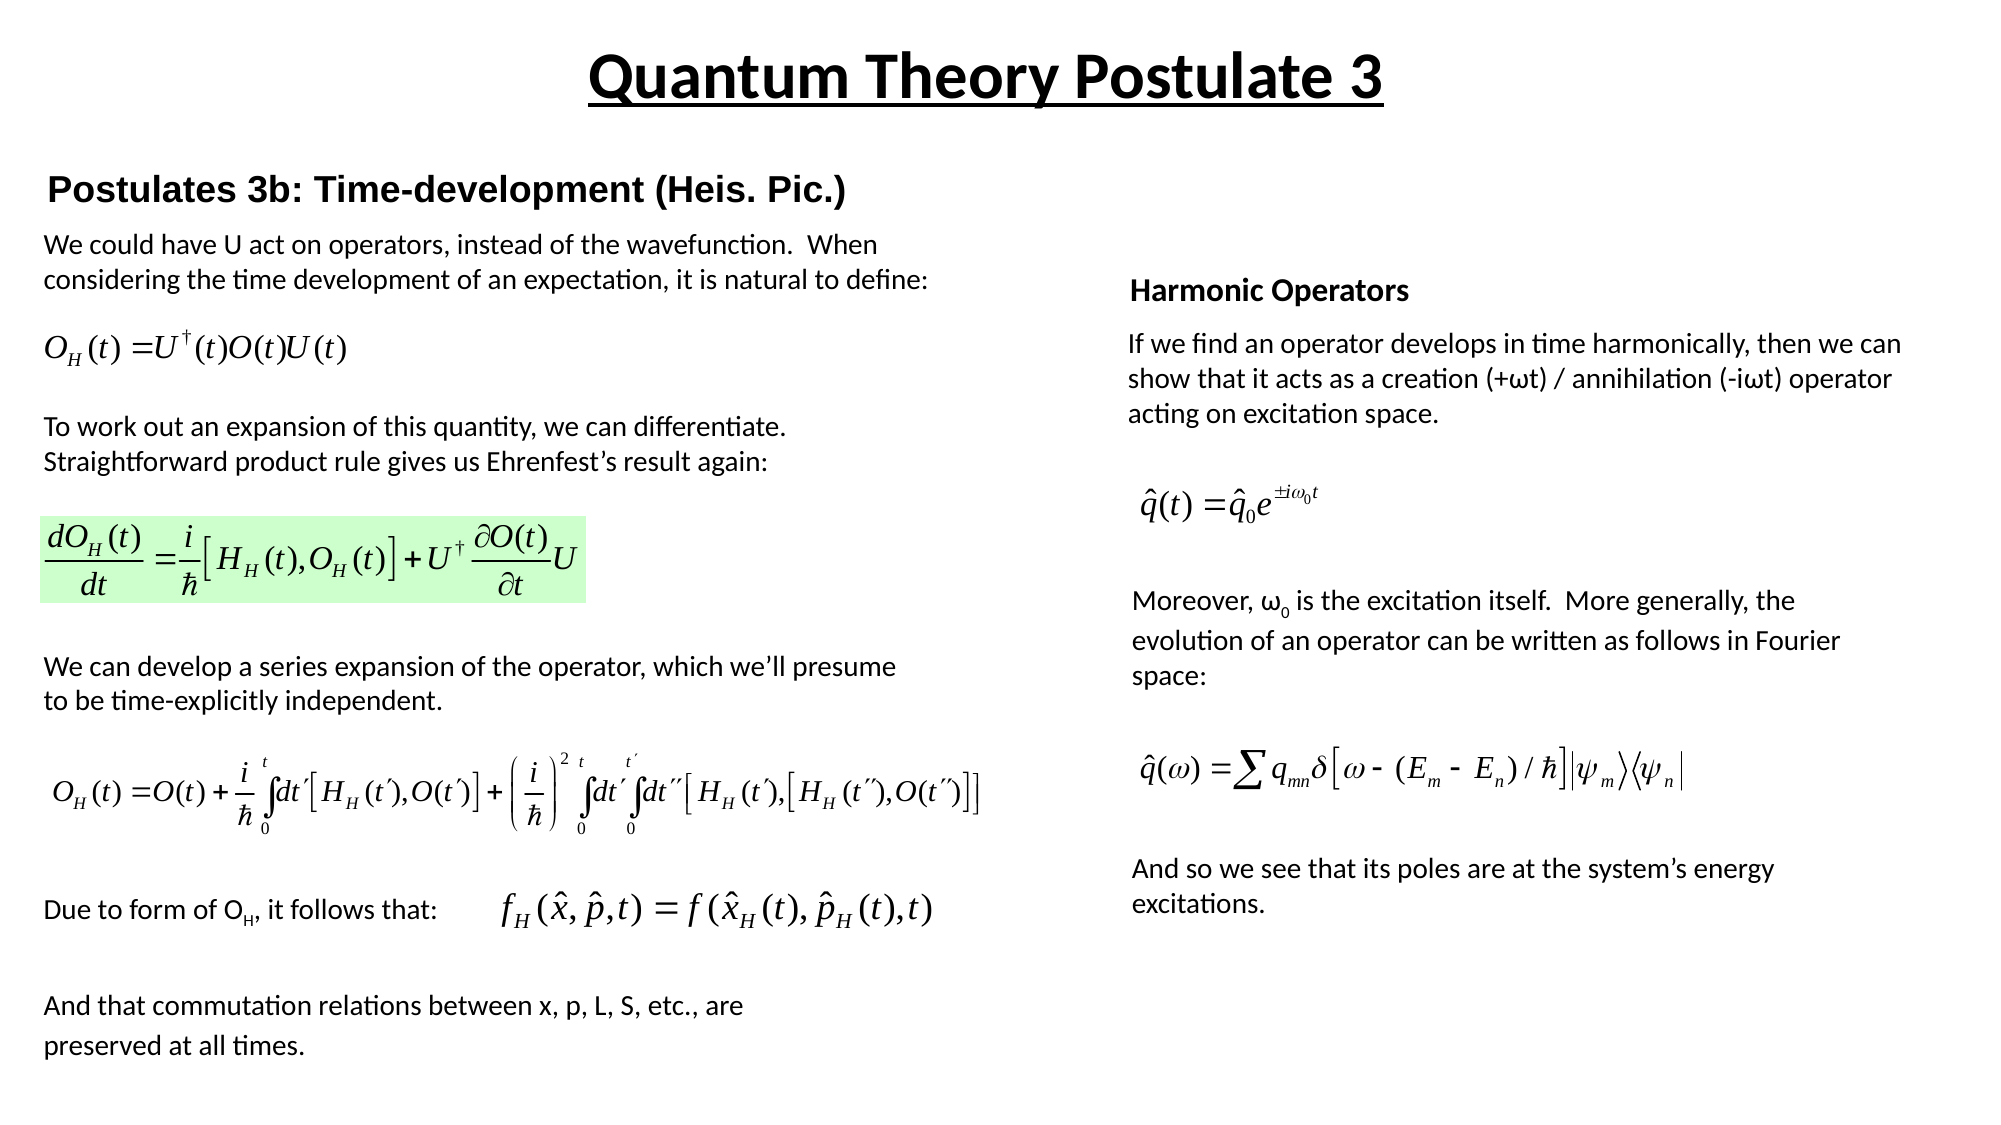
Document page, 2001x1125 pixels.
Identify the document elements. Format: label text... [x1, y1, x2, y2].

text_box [1135, 477, 1325, 533]
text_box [1134, 744, 1690, 798]
text_box If we find an operator develops in time harmonically, then we can show that it acts as a creation (+ωt) / annihilation (-iωt) operator acting on excitation space. [1113, 316, 1924, 437]
text_box Harmonic Operators [1115, 261, 1425, 316]
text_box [39, 321, 354, 376]
text_box Due to form of OH, it follows that: [28, 878, 481, 938]
text_box Moreover, ω0 is the excitation itself. More generally, the evolution of an operator can be written as follows in Fourier space: [1117, 574, 1906, 699]
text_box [488, 882, 940, 938]
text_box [39, 516, 586, 603]
text_box To work out an expansion of this quantity, we can differentiate. Straightforward product rule gives us Ehrenfest’s result again: [28, 399, 949, 485]
text_box We could have U act on operators, instead of the wavefunction. When considering the time development of an expectation, it is natural to define: [28, 217, 949, 303]
text_box Quantum Theory Postulate 3 [573, 24, 1433, 120]
text_box And so we see that its poles are at the system’s energy excitations. [1117, 842, 1906, 927]
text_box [48, 743, 991, 842]
text_box And that commutation relations between x, p, L, S, etc., are preserved at all times. [28, 979, 789, 1069]
text_box Postulates 3b: Time-development (Heis. Pic.) [32, 157, 863, 217]
text_box We can develop a series expansion of the operator, which we’ll presume to be time-explicitly independent. [28, 639, 930, 725]
